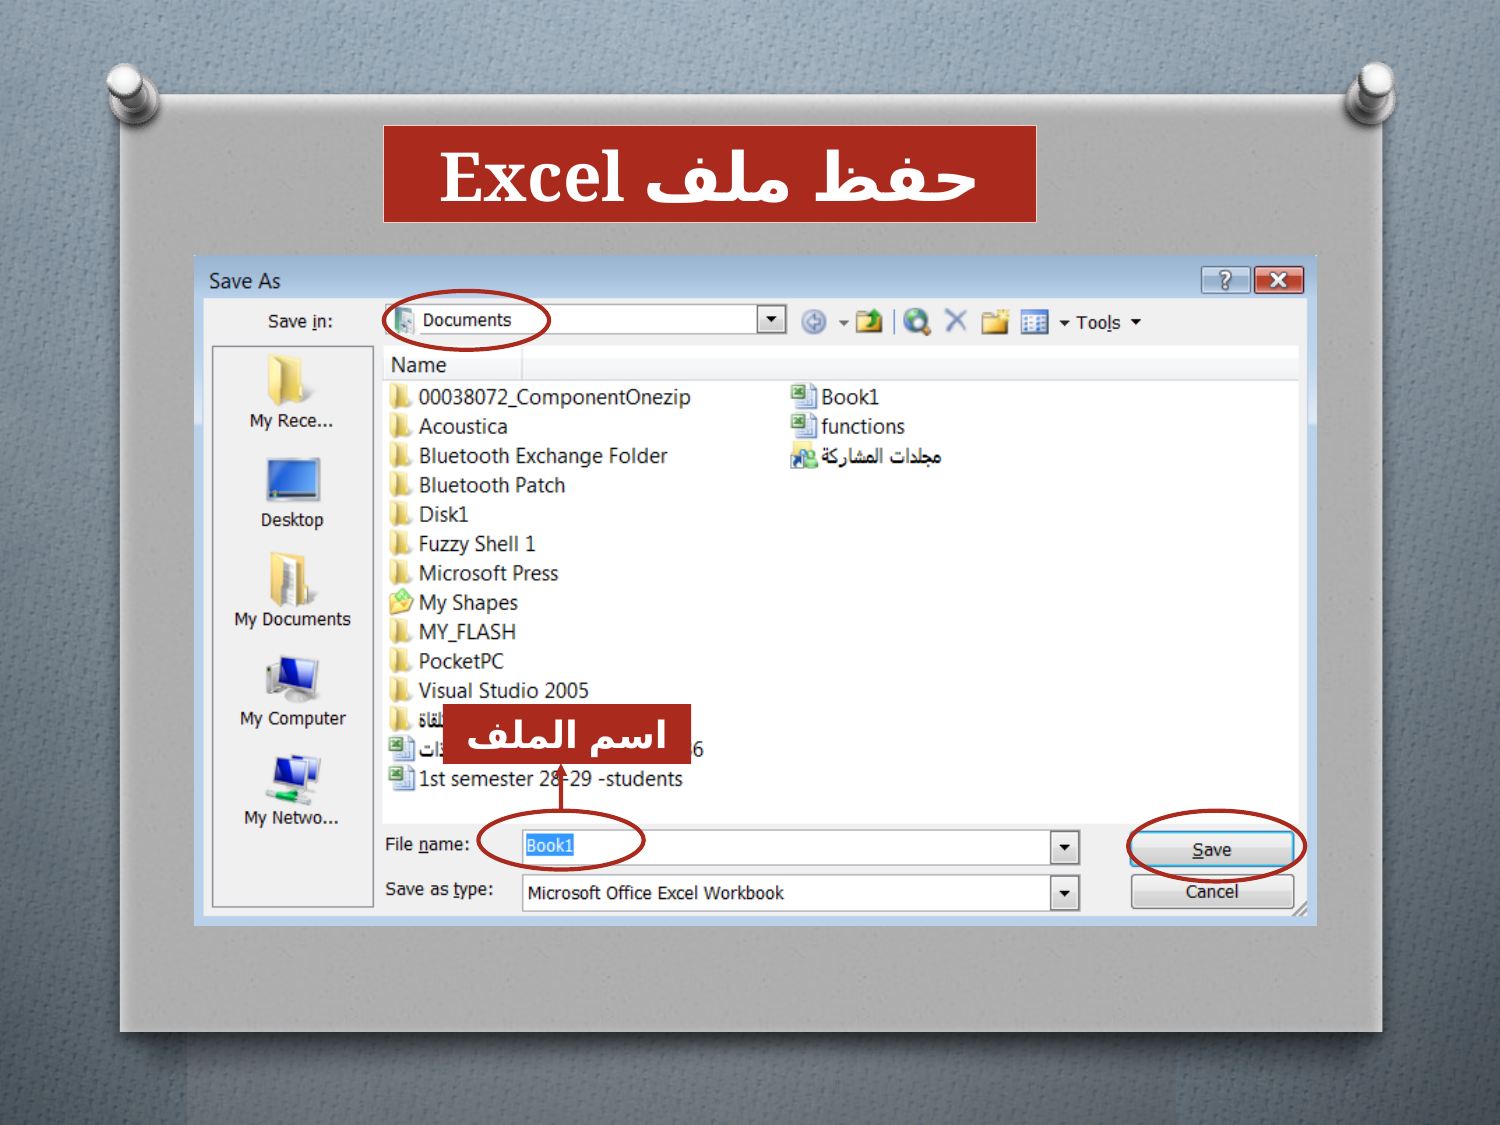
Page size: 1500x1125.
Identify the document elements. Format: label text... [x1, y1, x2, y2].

title حفظ ملف Excel [383, 125, 1037, 223]
picture [75, 29, 198, 153]
picture [194, 255, 1318, 926]
picture [1317, 35, 1439, 156]
